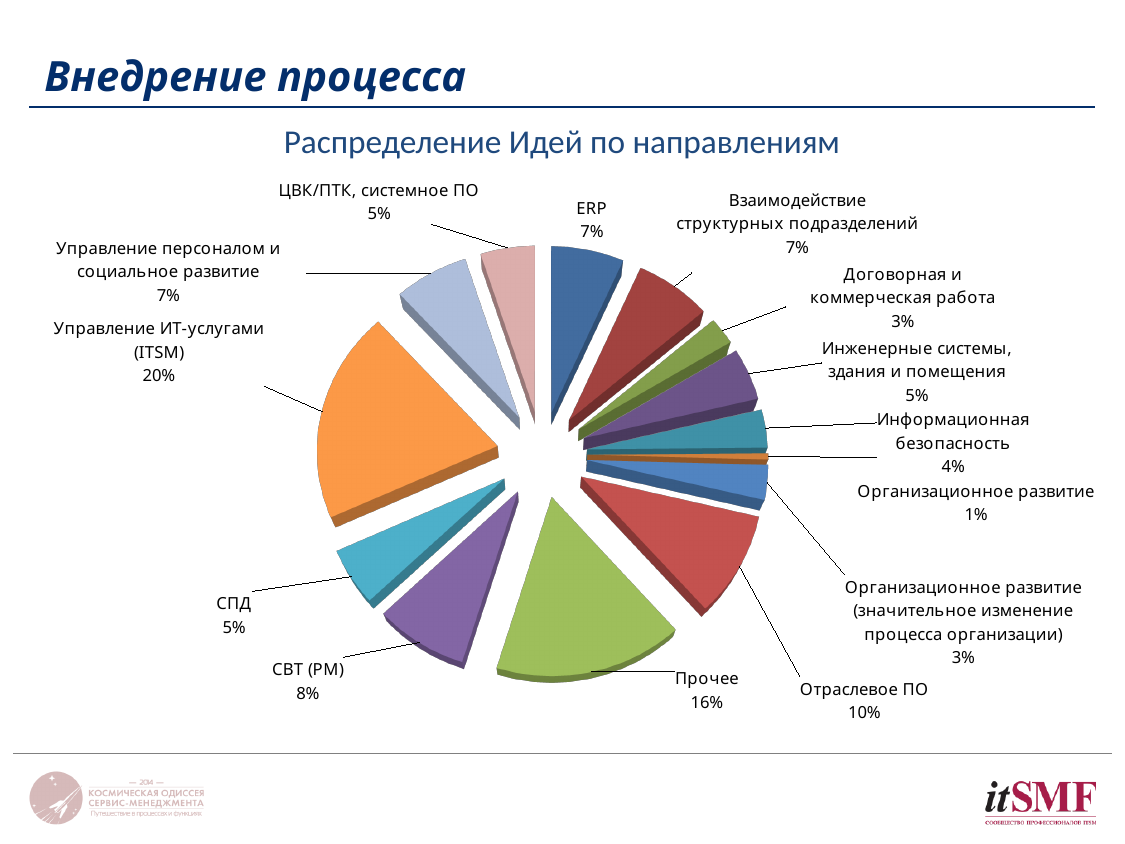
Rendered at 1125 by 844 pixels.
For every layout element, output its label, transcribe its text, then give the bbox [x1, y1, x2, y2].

chart [29, 177, 1096, 742]
title Внедрение процесса [29, 33, 1096, 112]
picture [985, 781, 1096, 825]
text_box Распределение Идей по направлениям [29, 112, 1096, 168]
